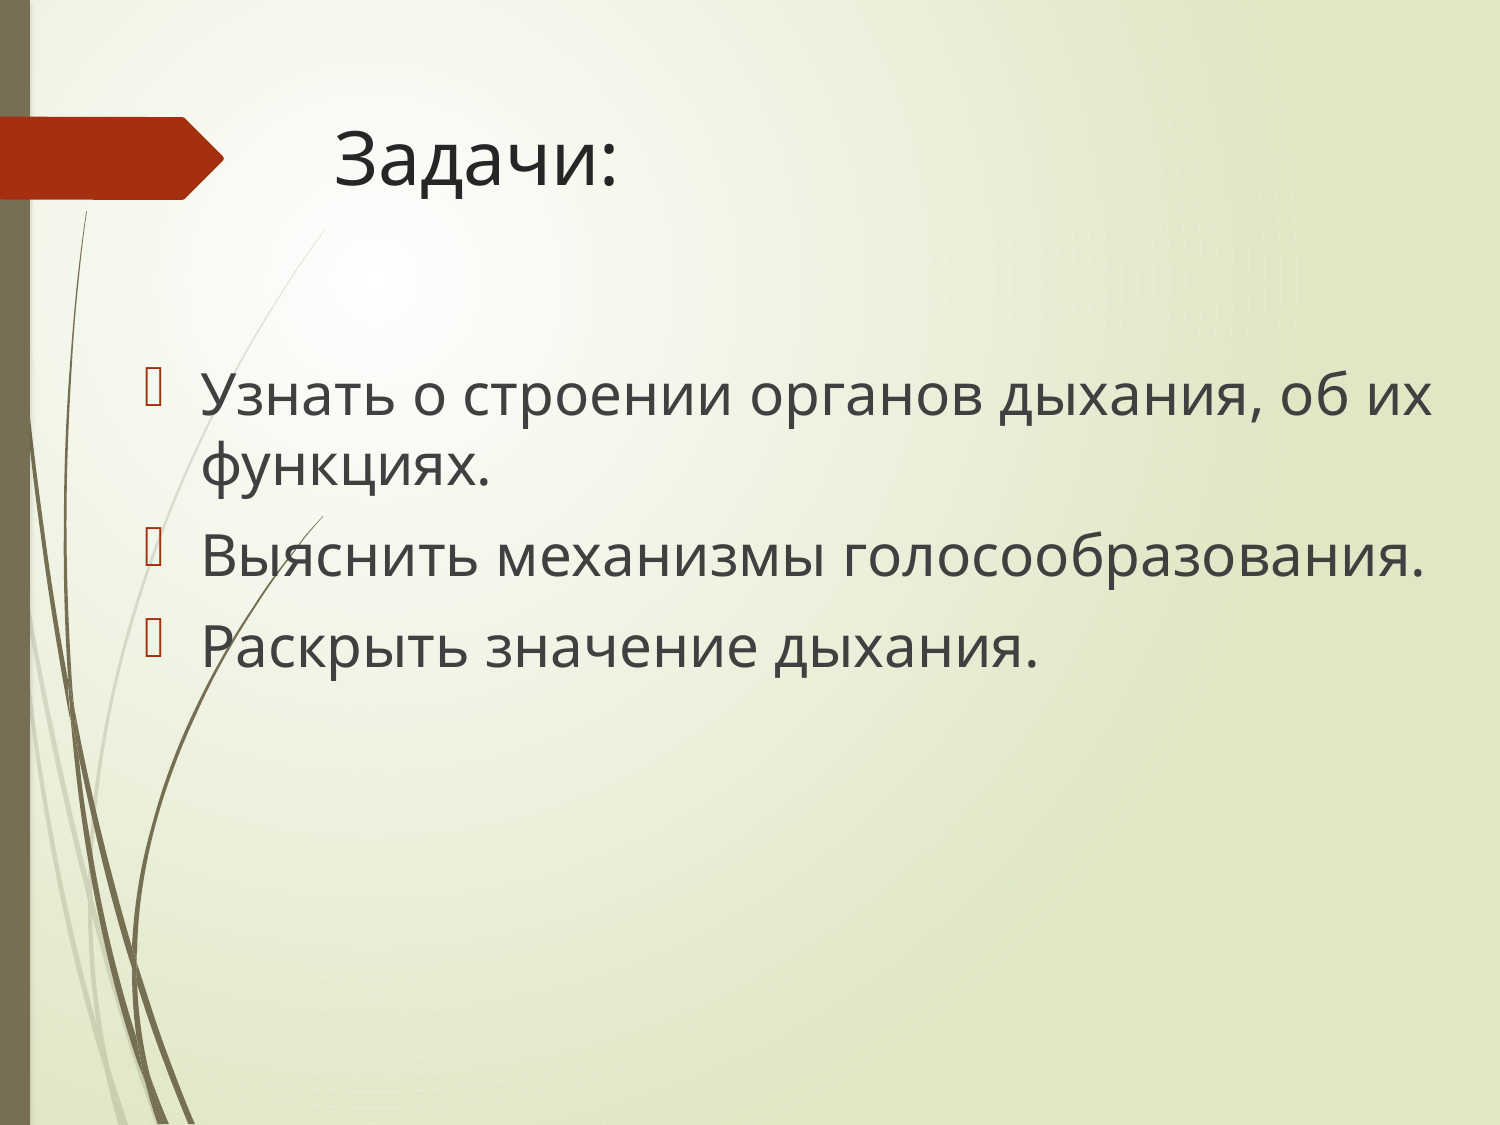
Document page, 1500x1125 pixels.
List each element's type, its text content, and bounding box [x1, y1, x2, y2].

list Узнать о строении органов дыхания, об их функциях. Выяснить механизмы голосообразования. Раскрыть значение дыхания. [128, 350, 1465, 970]
title Задачи: [319, 102, 1400, 313]
